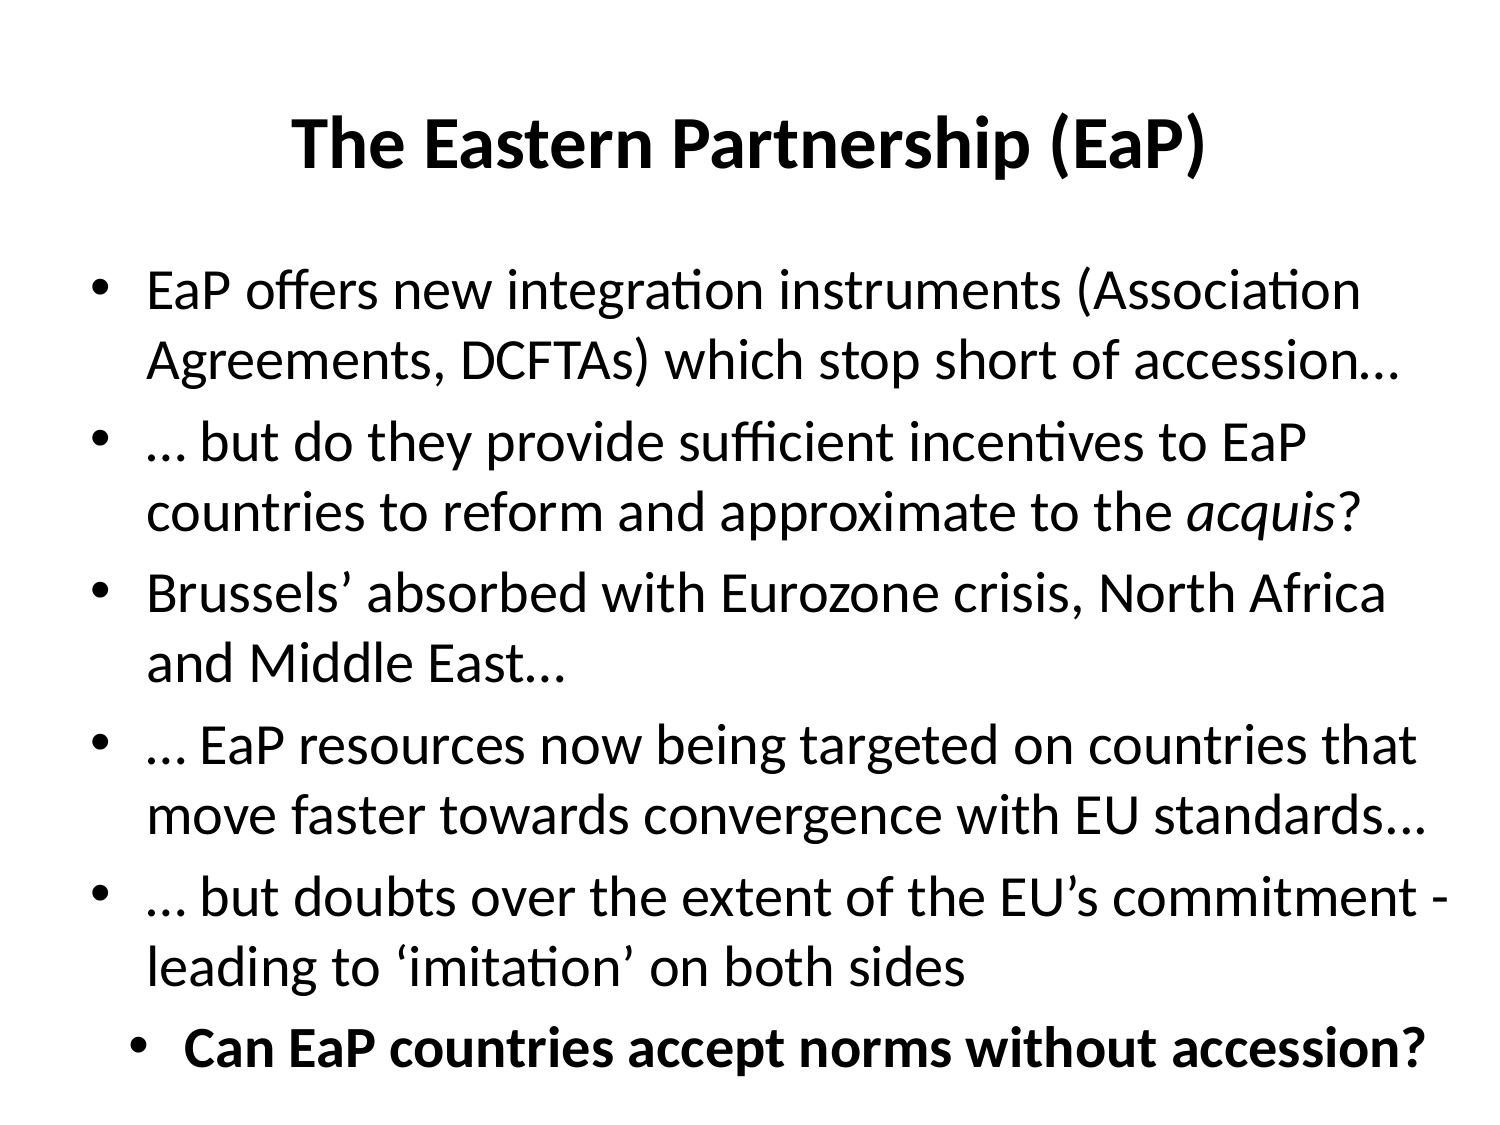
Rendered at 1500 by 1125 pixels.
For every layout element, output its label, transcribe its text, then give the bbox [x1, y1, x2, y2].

list EaP offers new integration instruments (Association Agreements, DCFTAs) which stop short of accession… … but do they provide sufficient incentives to EaP countries to reform and approximate to the acquis? Brussels’ absorbed with Eurozone crisis, North Africa and Middle East… … EaP resources now being targeted on countries that move faster towards convergence with EU standards... … but doubts over the extent of the EU’s commitment - leading to ‘imitation’ on both sides Can EaP countries accept norms without accession? [75, 243, 1483, 1083]
title The Eastern Partnership (EaP) [75, 45, 1425, 233]
